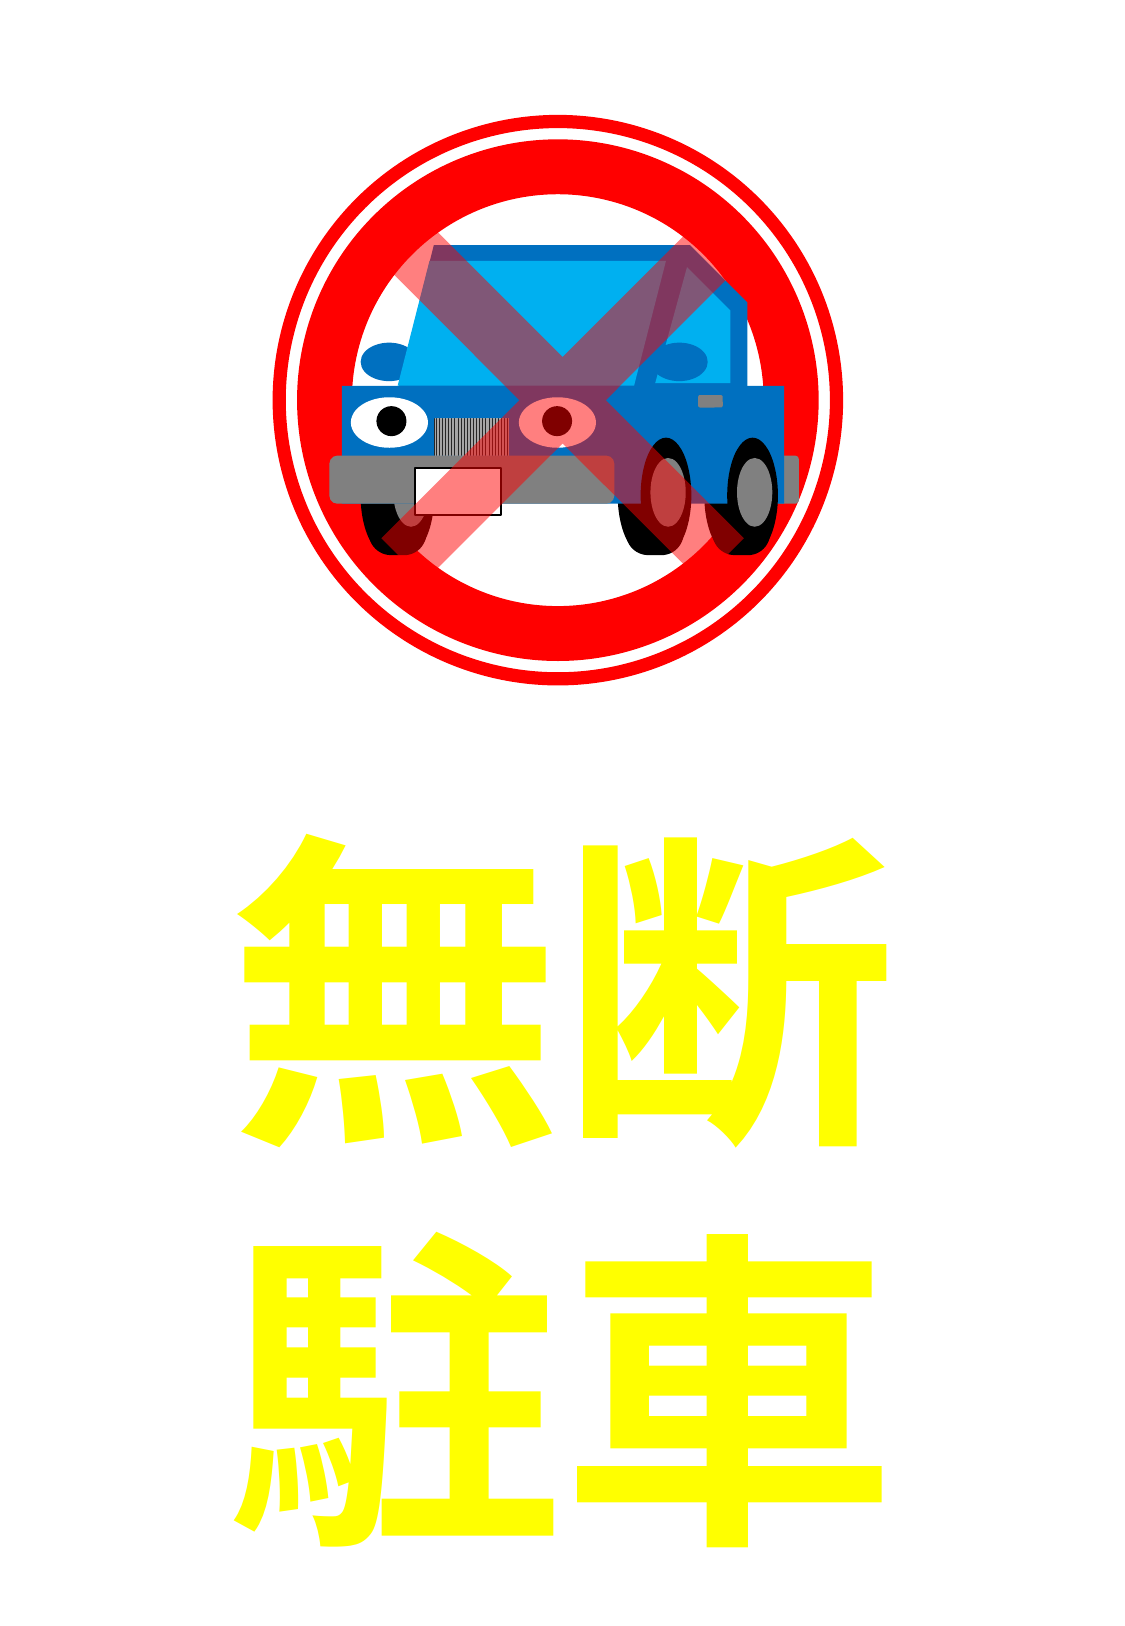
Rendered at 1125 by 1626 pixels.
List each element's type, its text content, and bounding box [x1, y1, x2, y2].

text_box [255, 92, 871, 708]
text_box 無断 駐車 [52, 776, 1072, 1592]
